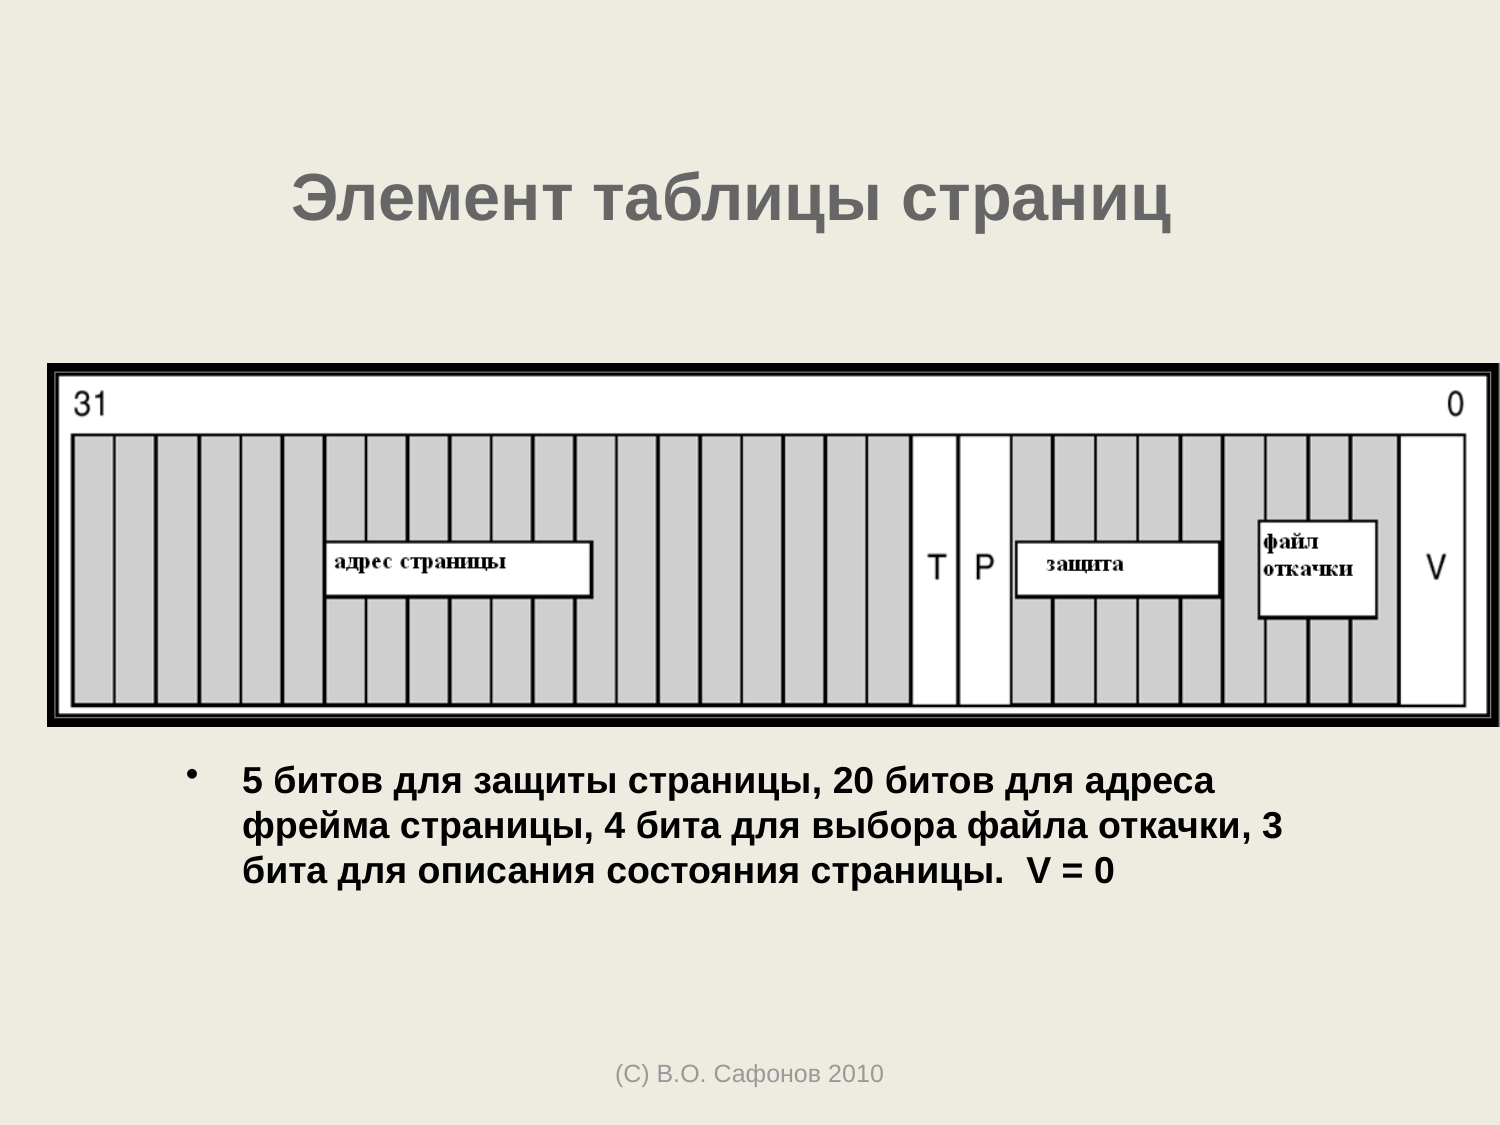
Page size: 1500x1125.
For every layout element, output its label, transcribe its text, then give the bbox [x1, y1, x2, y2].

text_box 5 битов для защиты страницы, 20 битов для адреса фрейма страницы, 4 бита для выбора файла откачки, 3 бита для описания состояния страницы. V = 0 [171, 748, 1325, 988]
footer (С) В.О. Сафонов 2010 [512, 1042, 988, 1103]
title Элемент таблицы страниц [74, 99, 1388, 288]
picture [47, 362, 1500, 727]
